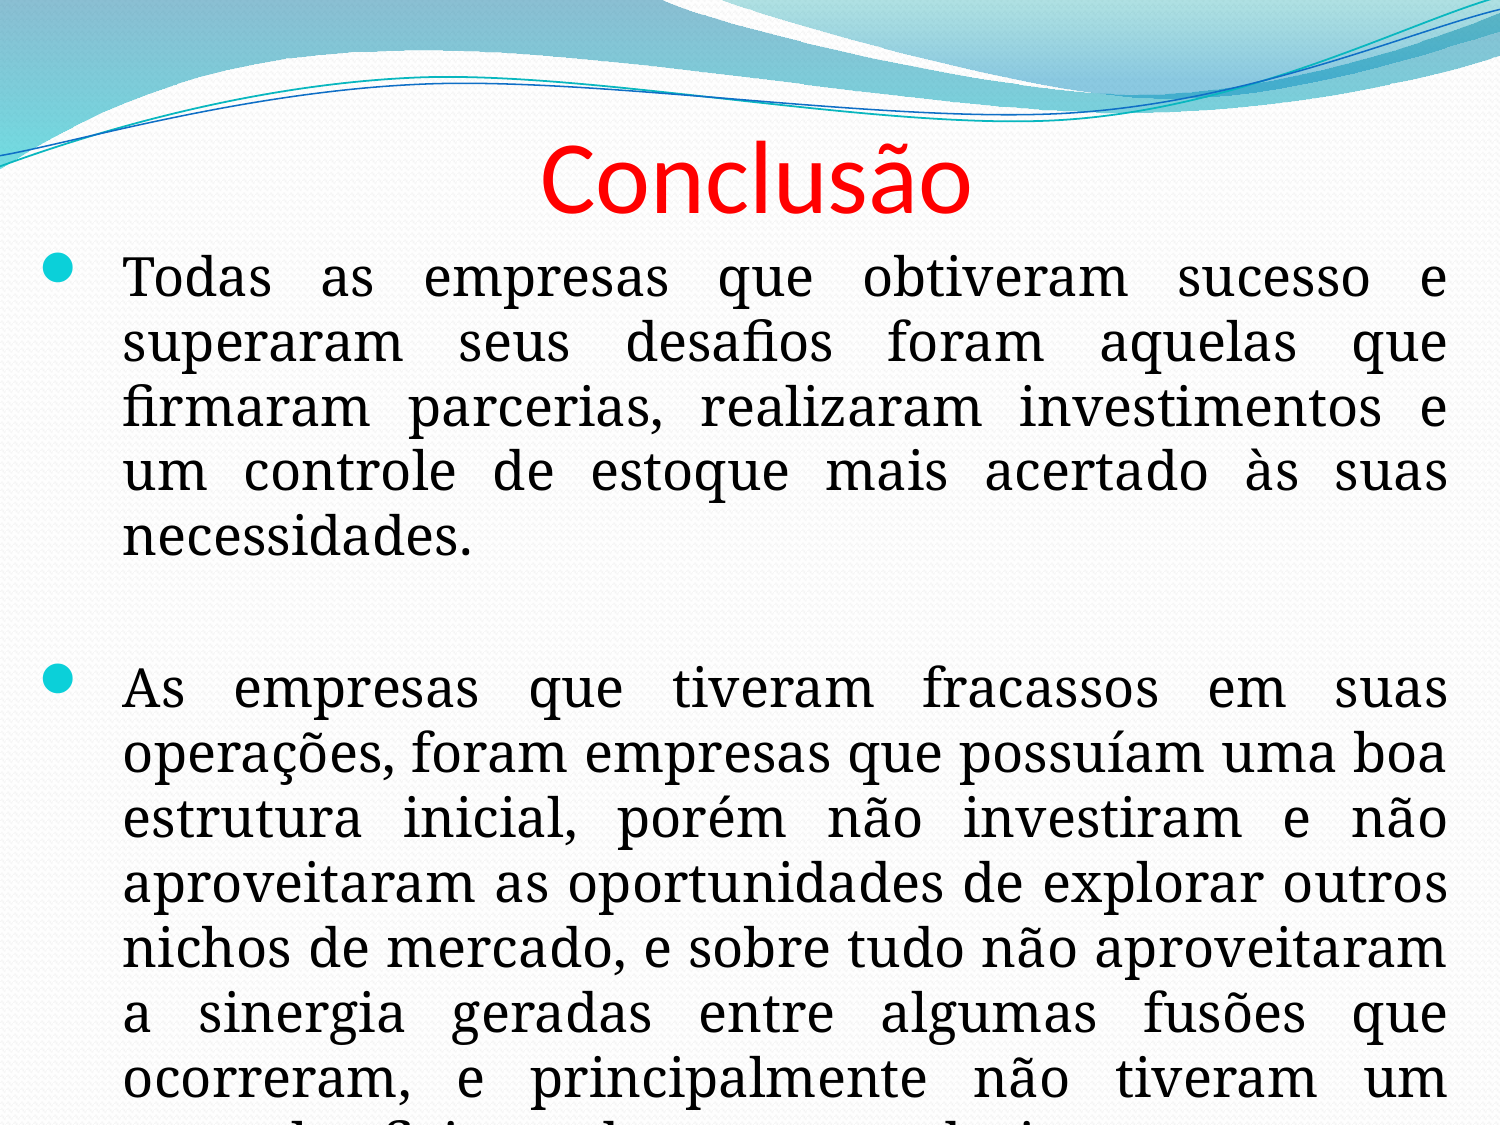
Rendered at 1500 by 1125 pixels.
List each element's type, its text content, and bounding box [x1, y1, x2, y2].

list Todas as empresas que obtiveram sucesso e superaram seus desafios foram aquelas que firmaram parcerias, realizaram investimentos e um controle de estoque mais acertado às suas necessidades. As empresas que tiveram fracassos em suas operações, foram empresas que possuíam uma boa estrutura inicial, porém não investiram e não aproveitaram as oportunidades de explorar outros nichos de mercado, e sobre tudo não aproveitaram a sinergia geradas entre algumas fusões que ocorreram, e principalmente não tiveram um controle eficiente de sua mercadoria. [23, 234, 1466, 1102]
title Conclusão [81, 93, 1433, 234]
